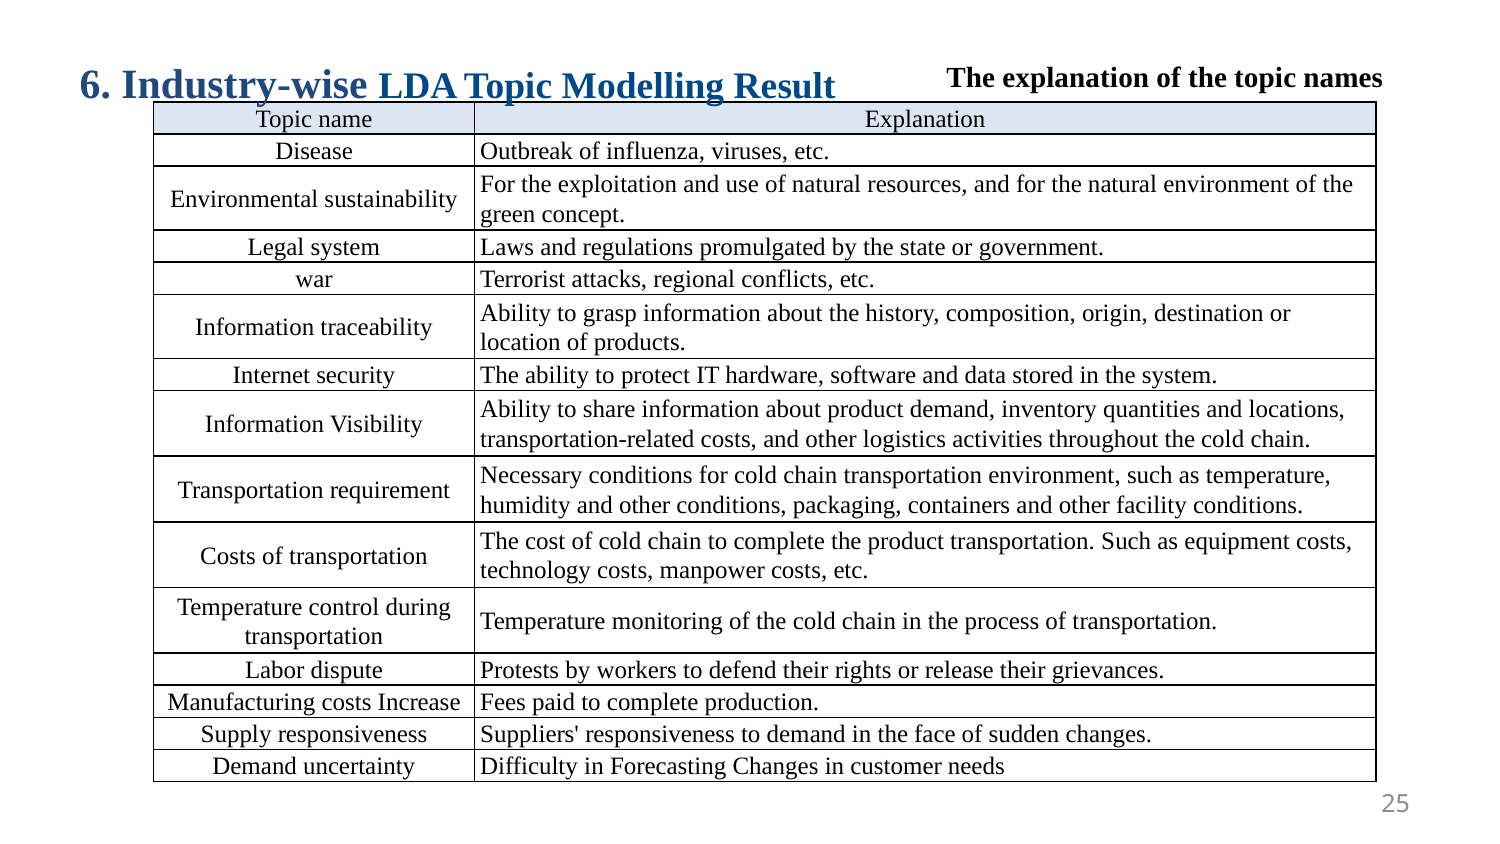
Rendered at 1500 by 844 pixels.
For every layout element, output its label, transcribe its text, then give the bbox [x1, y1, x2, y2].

table_header Topic name [154, 115, 474, 133]
table_cell The cost of cold chain to complete the product transportation. Such as equipment costs, technology costs, manpower costs, etc. [475, 523, 1375, 587]
table_cell Temperature control during transportation [154, 588, 474, 652]
table_cell Suppliers' responsiveness to demand in the face of sudden changes. [475, 718, 1375, 749]
text_box 6. Industry-wise LDA Topic Modelling Result [64, 0, 928, 115]
table_cell Outbreak of influenza, viruses, etc. [475, 135, 1375, 165]
text_box The explanation of the topic names [931, 50, 1500, 101]
table_cell Necessary conditions for cold chain transportation environment, such as temperature, humidity and other conditions, packaging, containers and other facility conditions. [475, 457, 1375, 521]
table_cell The ability to protect IT hardware, software and data stored in the system. [475, 359, 1375, 390]
table_cell Labor dispute [154, 654, 474, 684]
table_cell Temperature monitoring of the cold chain in the process of transportation. [475, 588, 1375, 652]
table_cell Manufacturing costs Increase [154, 686, 474, 717]
table_cell war [154, 263, 474, 294]
table_cell Supply responsiveness [154, 718, 474, 749]
table_cell Legal system [154, 231, 474, 261]
table_cell Protests by workers to defend their rights or release their grievances. [475, 654, 1375, 684]
slide_number 25 [1074, 782, 1425, 827]
table_header Explanation [475, 103, 1375, 133]
table_cell Environmental sustainability [154, 167, 474, 229]
table_cell Difficulty in Forecasting Changes in customer needs [475, 750, 1375, 781]
table_cell Laws and regulations promulgated by the state or government. [475, 231, 1375, 261]
table_cell Costs of transportation [154, 523, 474, 587]
table_cell For the exploitation and use of natural resources, and for the natural environment of the green concept. [475, 167, 1375, 229]
table_cell Ability to grasp information about the history, composition, origin, destination or location of products. [475, 295, 1375, 358]
table_cell Terrorist attacks, regional conflicts, etc. [475, 263, 1375, 294]
table_cell Fees paid to complete production. [475, 686, 1375, 717]
table_cell Information Visibility [154, 391, 474, 455]
table_cell Internet security [154, 359, 474, 390]
table_cell Disease [154, 135, 474, 165]
table_cell Demand uncertainty [154, 750, 474, 781]
table_cell Ability to share information about product demand, inventory quantities and locations, transportation-related costs, and other logistics activities throughout the cold chain. [475, 391, 1375, 455]
table_cell Information traceability [154, 295, 474, 358]
table_cell Transportation requirement [154, 457, 474, 521]
